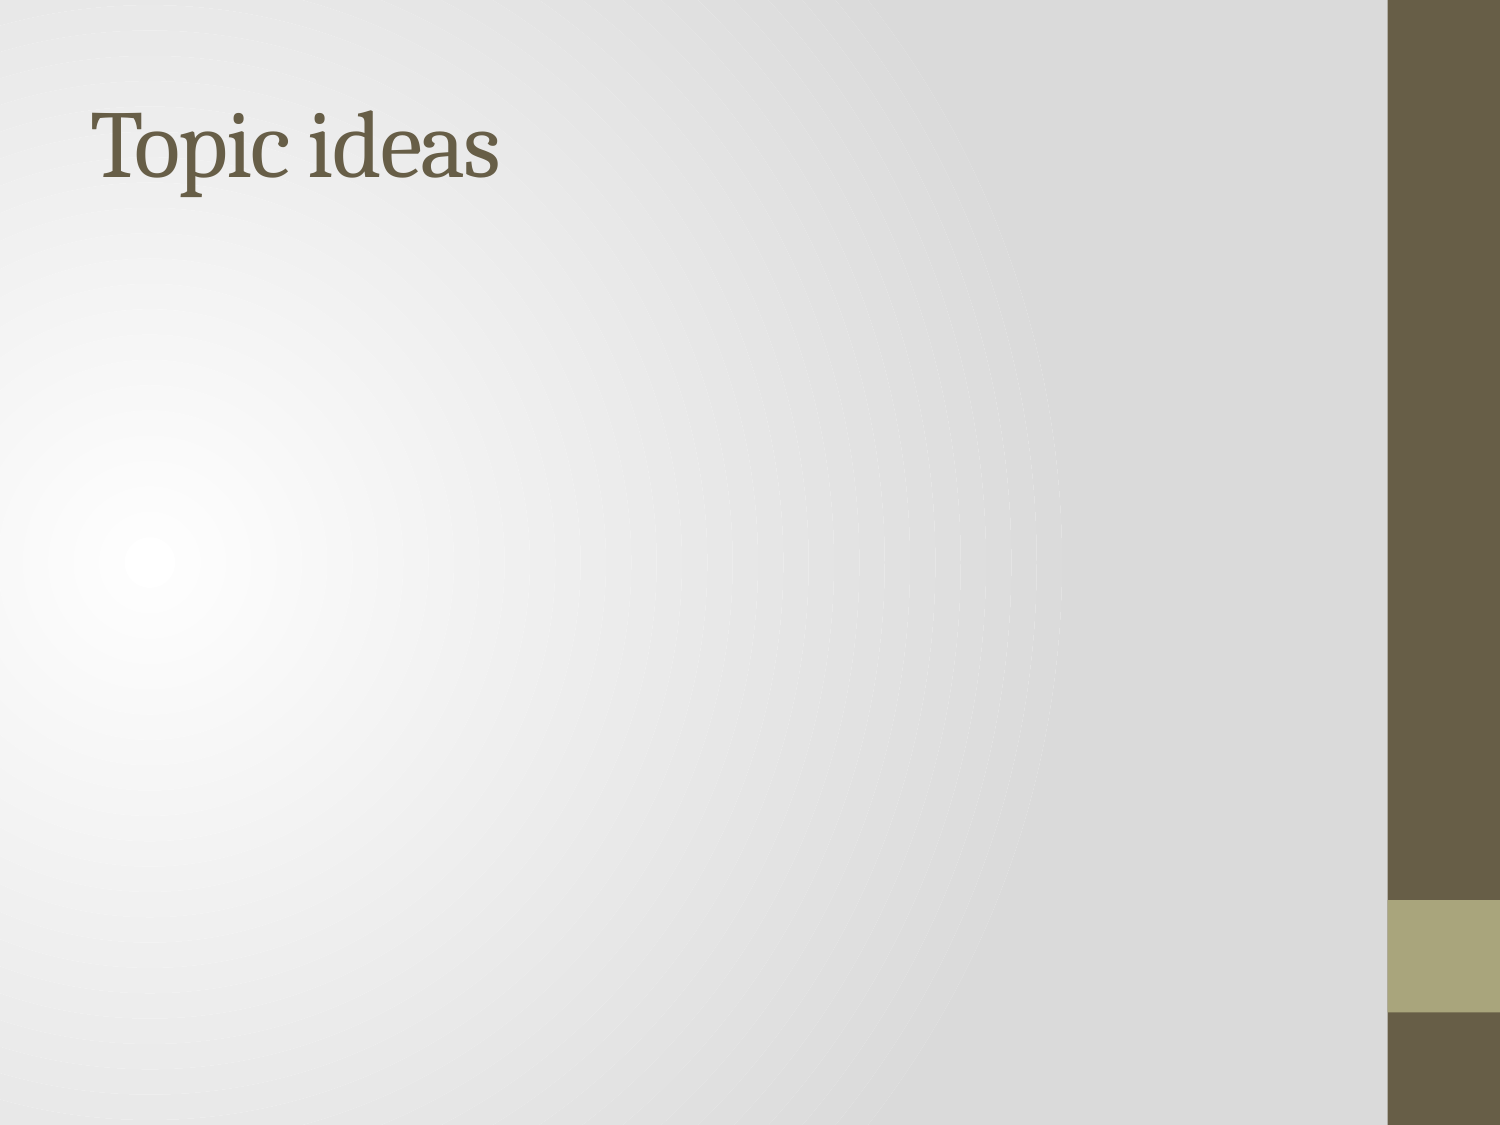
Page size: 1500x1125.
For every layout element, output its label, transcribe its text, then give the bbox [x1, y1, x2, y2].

title Topic ideas [75, 45, 1325, 233]
